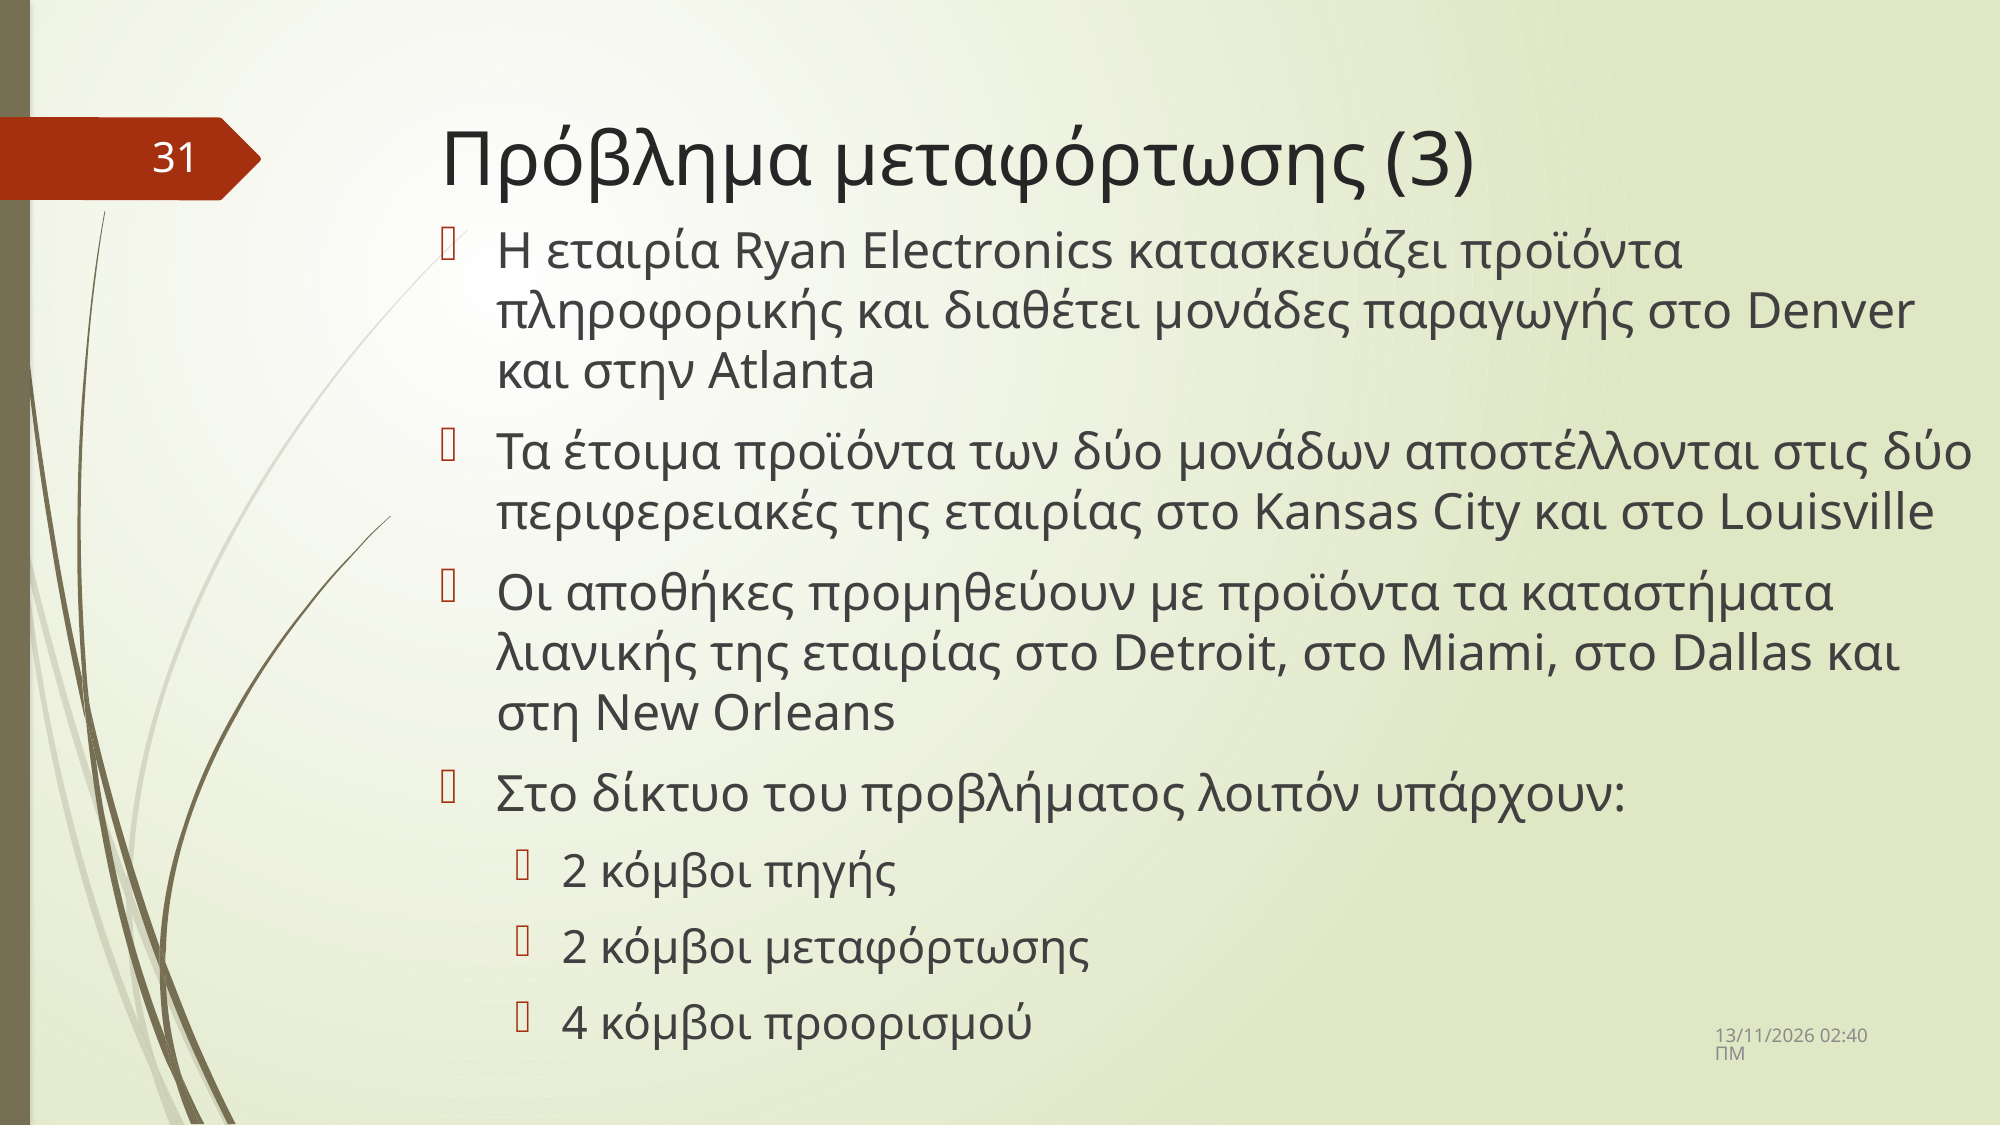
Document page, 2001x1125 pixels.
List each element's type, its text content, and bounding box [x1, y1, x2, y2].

list Η εταιρία Ryan Electronics κατασκευάζει προϊόντα πληροφορικής και διαθέτει μονάδες παραγωγής στο Denver και στην Atlanta Τα έτοιμα προϊόντα των δύο μονάδων αποστέλλονται στις δύο περιφερειακές της εταιρίας στο Kansas City και στο Louisville Οι αποθήκες προμηθεύουν με προϊόντα τα καταστήματα λιανικής της εταιρίας στο Detroit, στο Miami, στο Dallas και στη New Orleans Στο δίκτυο του προβλήματος λοιπόν υπάρχουν: 2 κόμβοι πηγής 2 κόμβοι μεταφόρτωσης 4 κόμβοι προορισμού [424, 211, 2000, 1125]
slide_number 31 [87, 129, 216, 190]
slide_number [1699, 1005, 1888, 1067]
title Πρόβλημα μεταφόρτωσης (3) [425, 102, 1888, 211]
